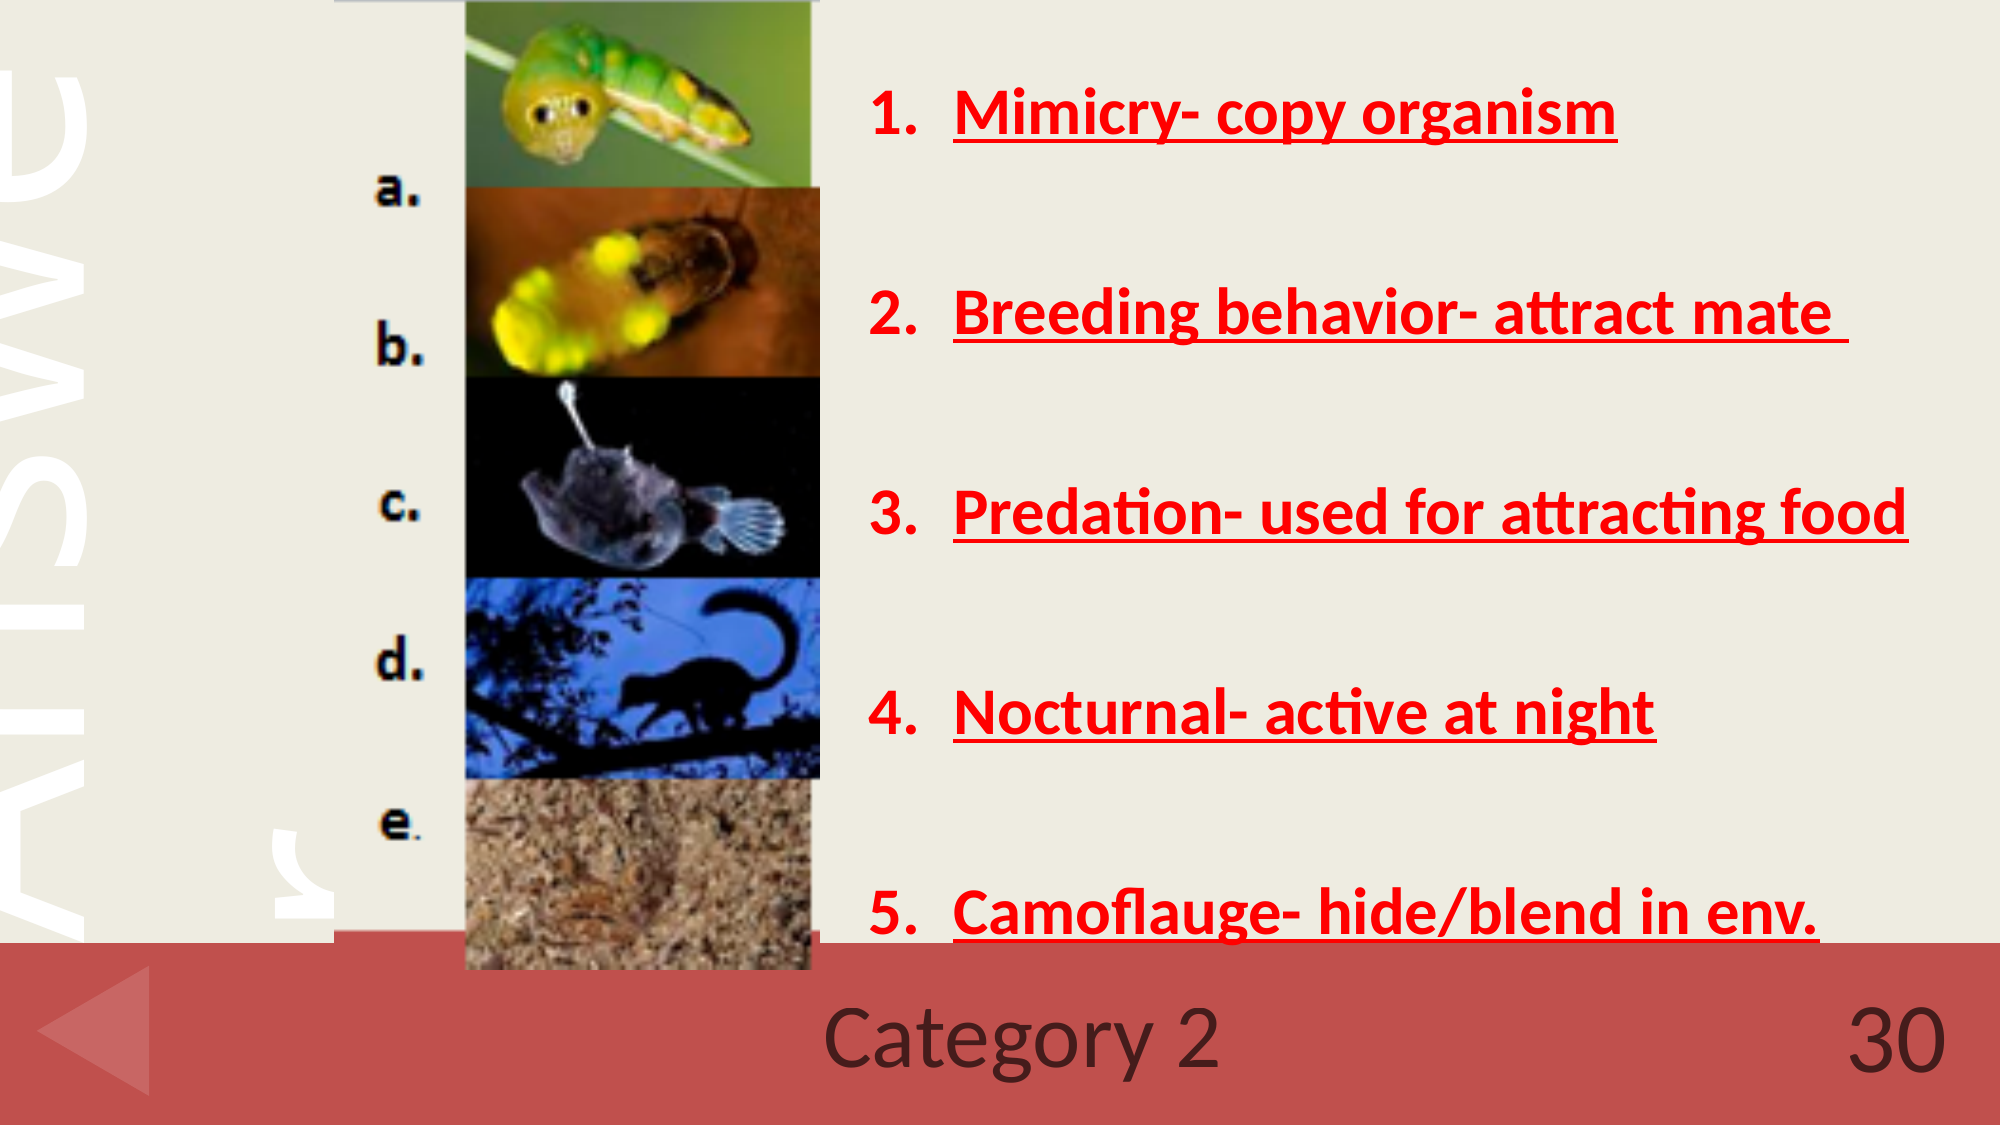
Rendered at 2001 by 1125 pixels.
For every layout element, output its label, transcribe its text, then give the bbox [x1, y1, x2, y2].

list Mimicry- copy organism Breeding behavior- attract mate Predation- used for attracting food Nocturnal- active at night Camoflauge- hide/blend in env. [853, 111, 1935, 904]
picture [334, 0, 820, 970]
title Category 2 [123, 937, 1924, 1125]
list 30 [1924, 967, 1963, 1097]
